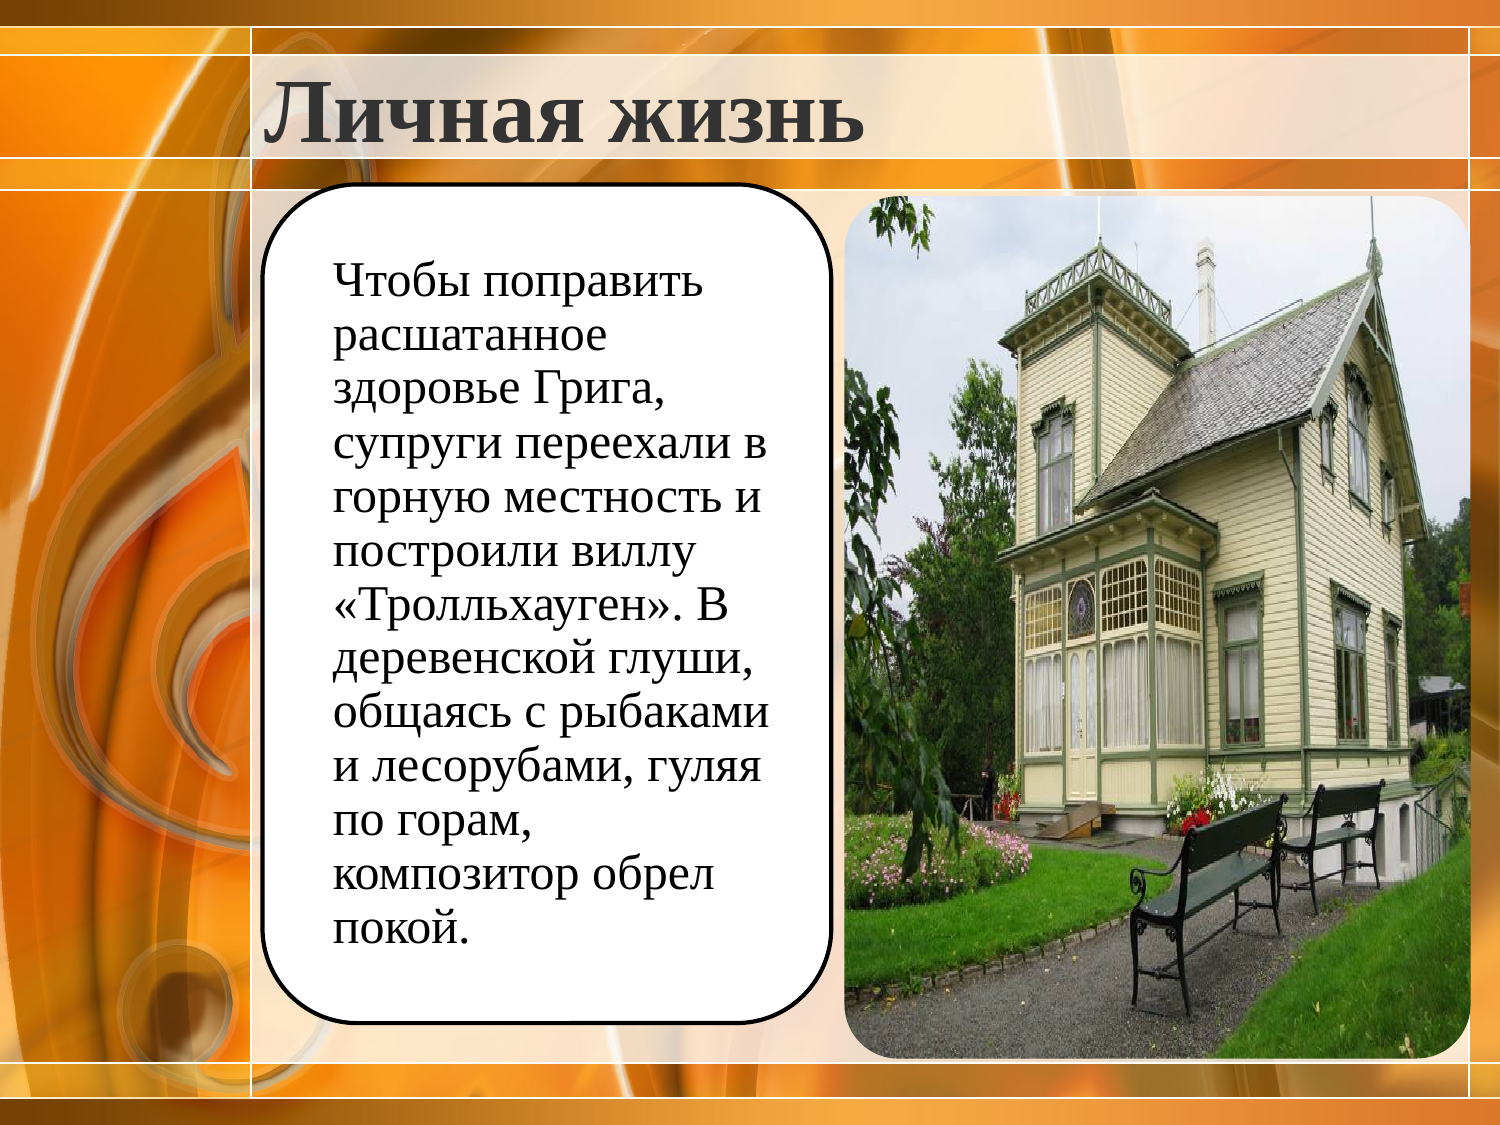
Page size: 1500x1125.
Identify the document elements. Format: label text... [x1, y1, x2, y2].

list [262, 136, 832, 1071]
picture [0, 0, 1500, 1125]
title Личная жизнь [249, 37, 1425, 175]
